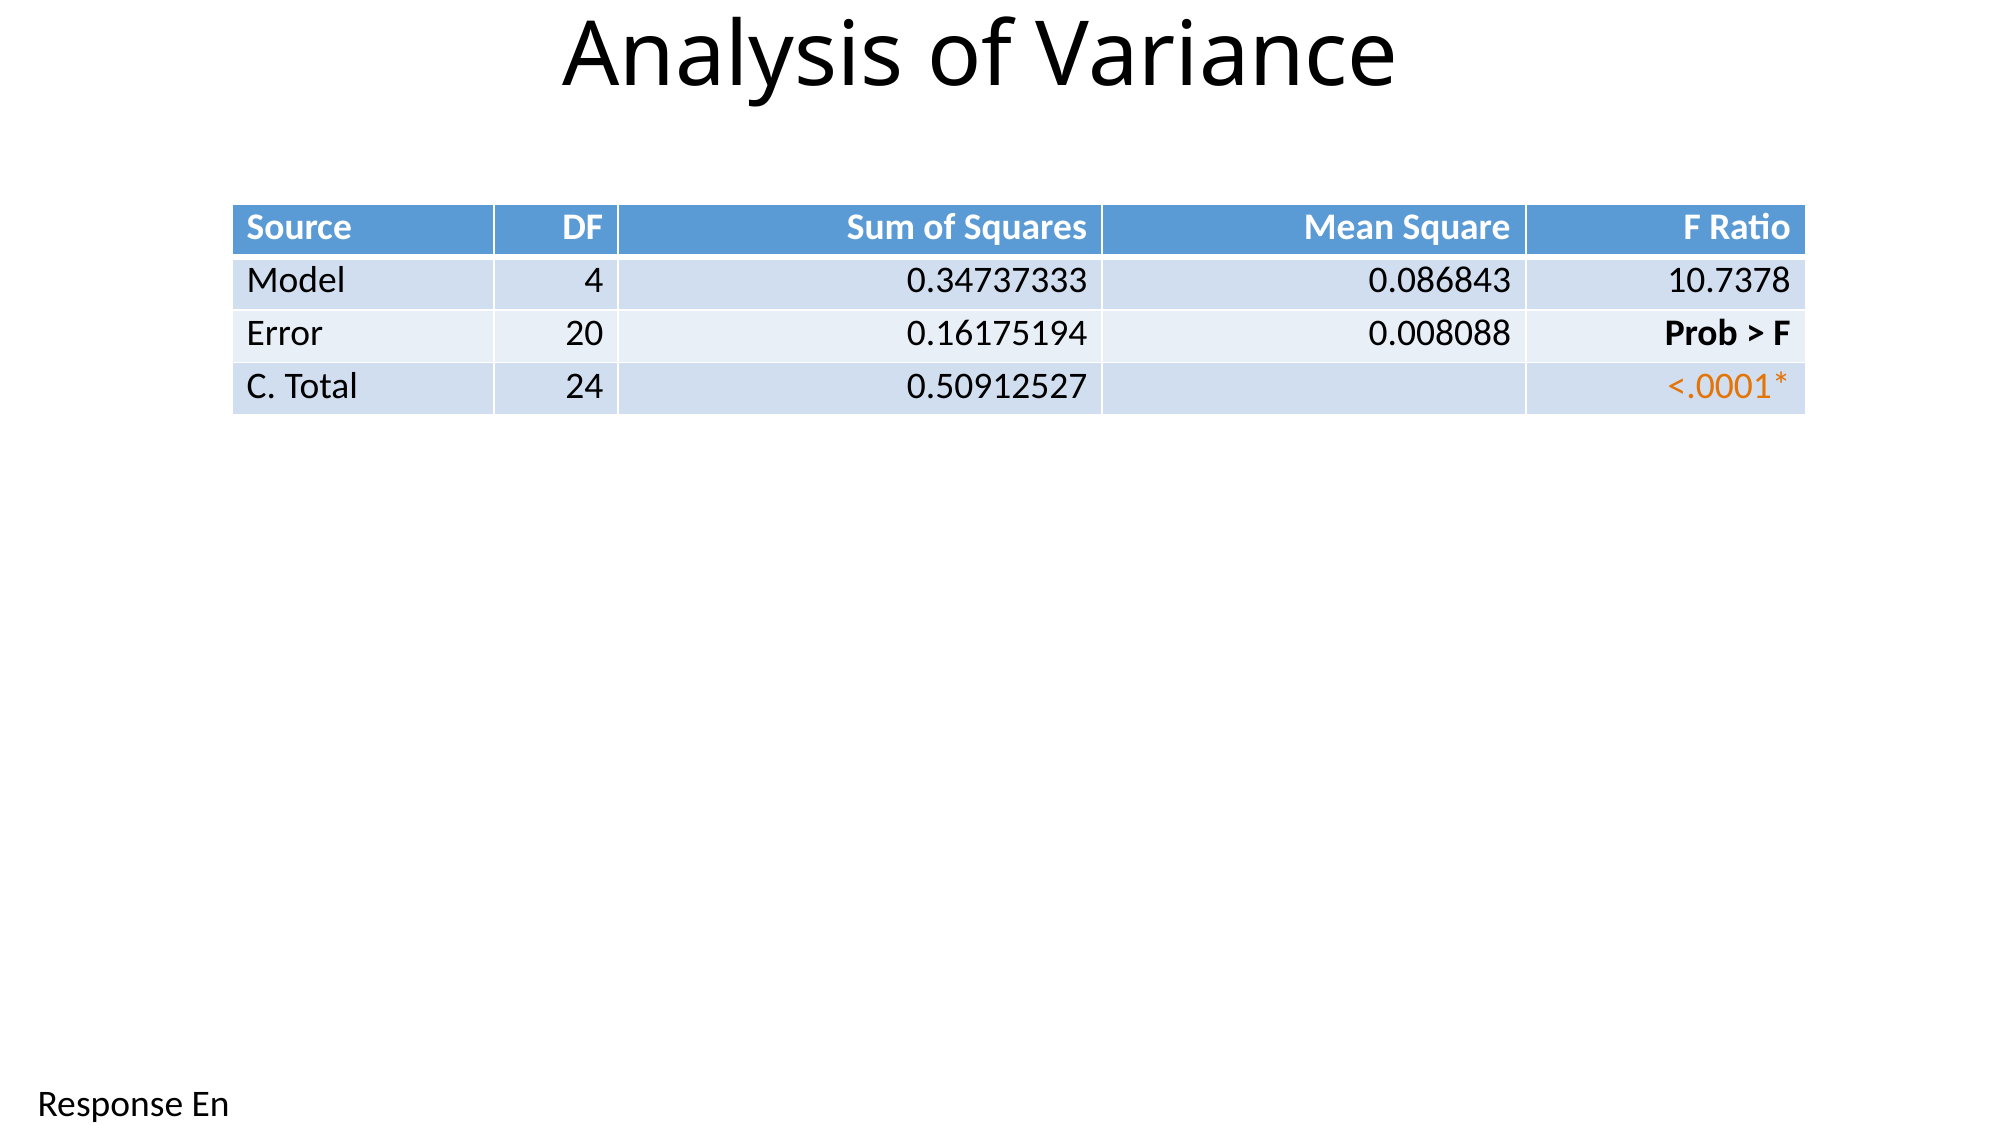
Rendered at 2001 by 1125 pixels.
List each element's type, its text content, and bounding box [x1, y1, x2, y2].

table_cell 0.086843 [1103, 260, 1525, 309]
table_header F Ratio [1527, 205, 1805, 254]
table_cell Model [233, 260, 493, 309]
table_cell <.0001* [1527, 363, 1805, 414]
table_cell 0.34737333 [619, 260, 1101, 309]
table_cell 24 [495, 363, 617, 414]
table_cell 4 [495, 260, 617, 309]
table_header DF [495, 205, 617, 254]
table_cell Error [233, 311, 493, 362]
table_cell 0.50912527 [619, 363, 1101, 414]
table_cell 20 [495, 311, 617, 362]
table_header Mean Square [1103, 205, 1525, 254]
table_cell 0.16175194 [619, 311, 1101, 362]
table_cell [1103, 363, 1525, 414]
text_box Response En [37, 1079, 231, 1125]
table_cell 0.008088 [1103, 311, 1525, 362]
table_header Sum of Squares [619, 205, 1101, 254]
table_cell Prob > F [1527, 311, 1805, 362]
table_header Source [233, 205, 493, 254]
title Analysis of Variance [0, 0, 1963, 113]
table_cell 10.7378 [1527, 260, 1805, 309]
table_cell C. Total [233, 363, 493, 414]
